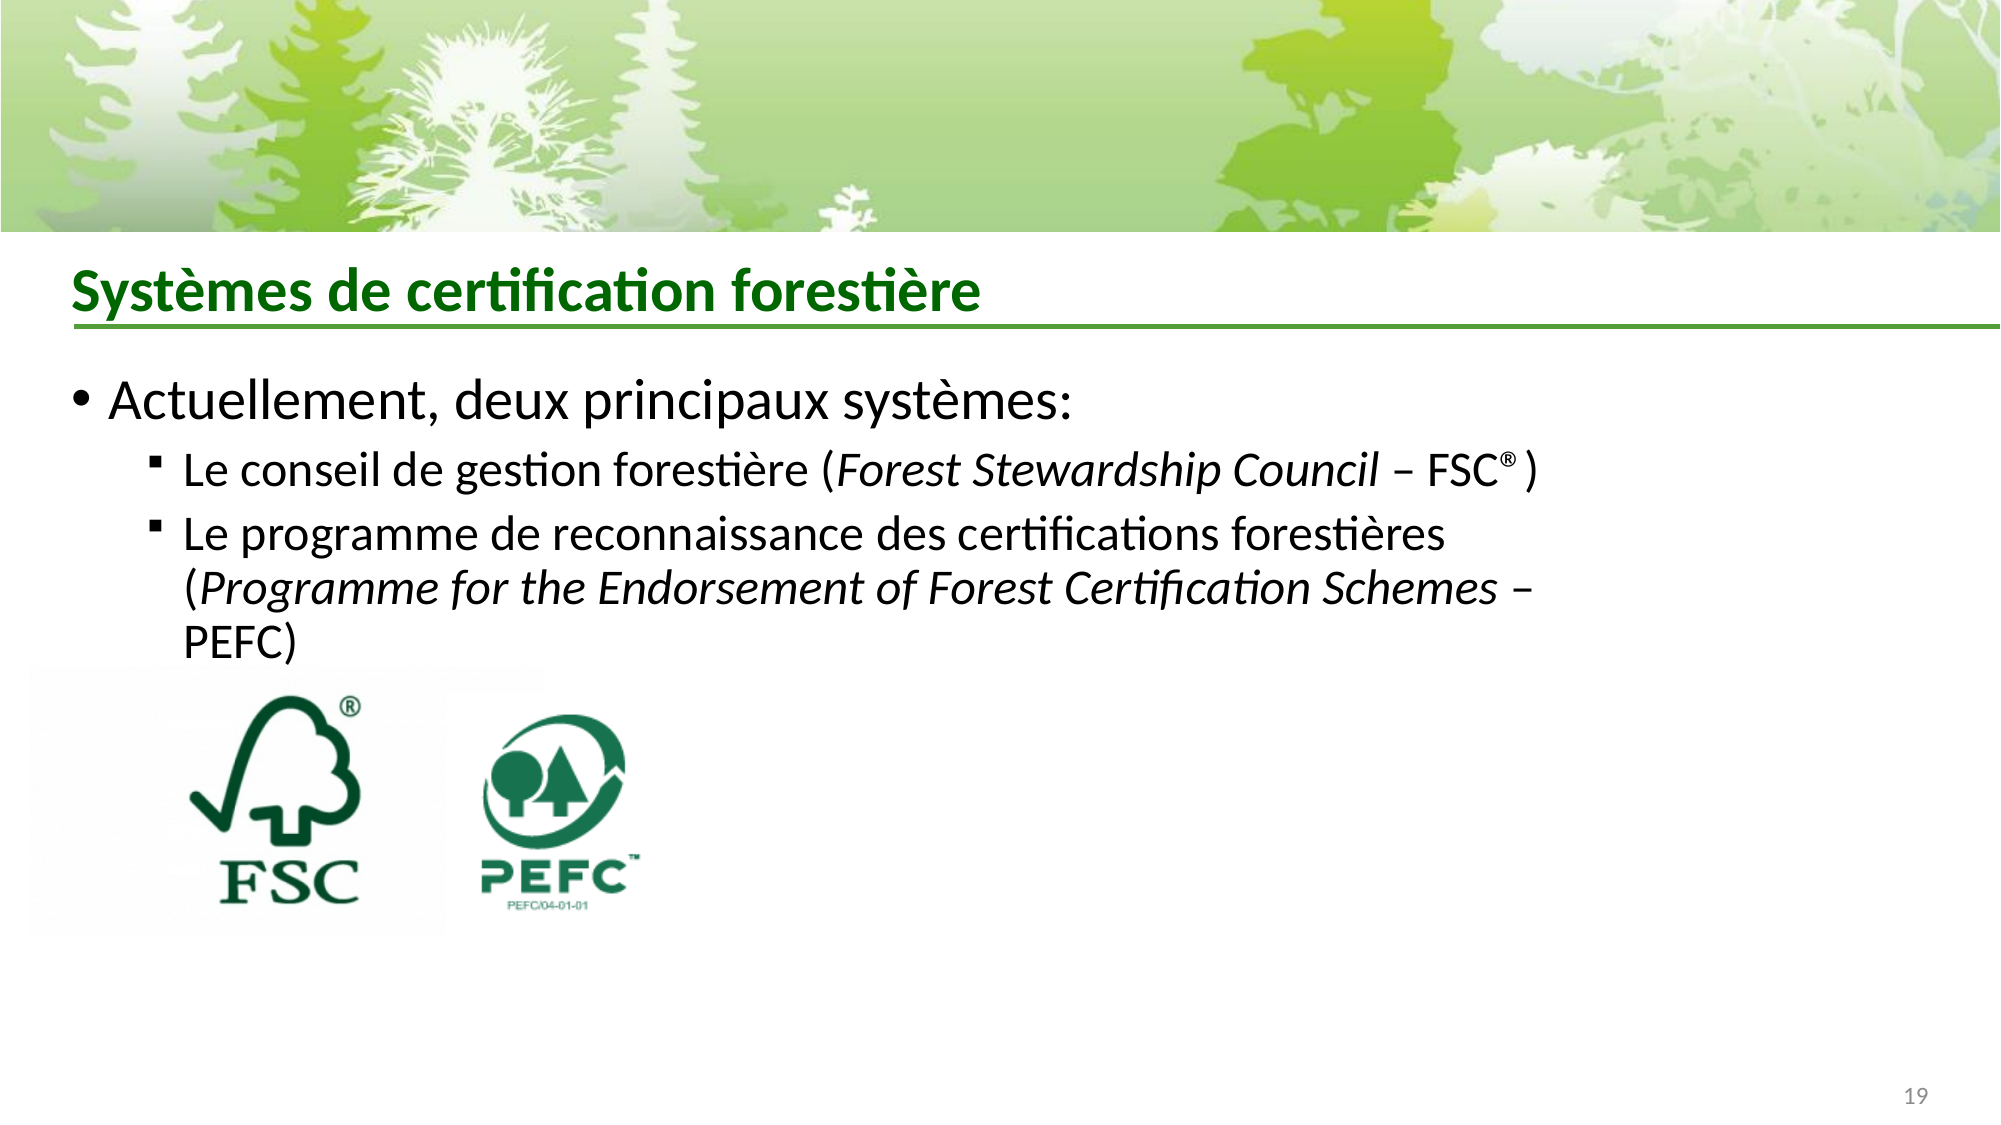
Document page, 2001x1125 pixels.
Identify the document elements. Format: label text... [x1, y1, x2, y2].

list Actuellement, deux principaux systèmes: Le conseil de gestion forestière (Forest Stewardship Council – FSC®) Le programme de reconnaissance des certifications forestières (Programme for the Endorsement of Forest Certification Schemes – PEFC) [56, 362, 1592, 1105]
picture [29, 666, 663, 936]
picture [0, 0, 2000, 232]
title Systèmes de certification forestière [56, 197, 1407, 362]
slide_number 19 [1493, 1065, 1944, 1125]
